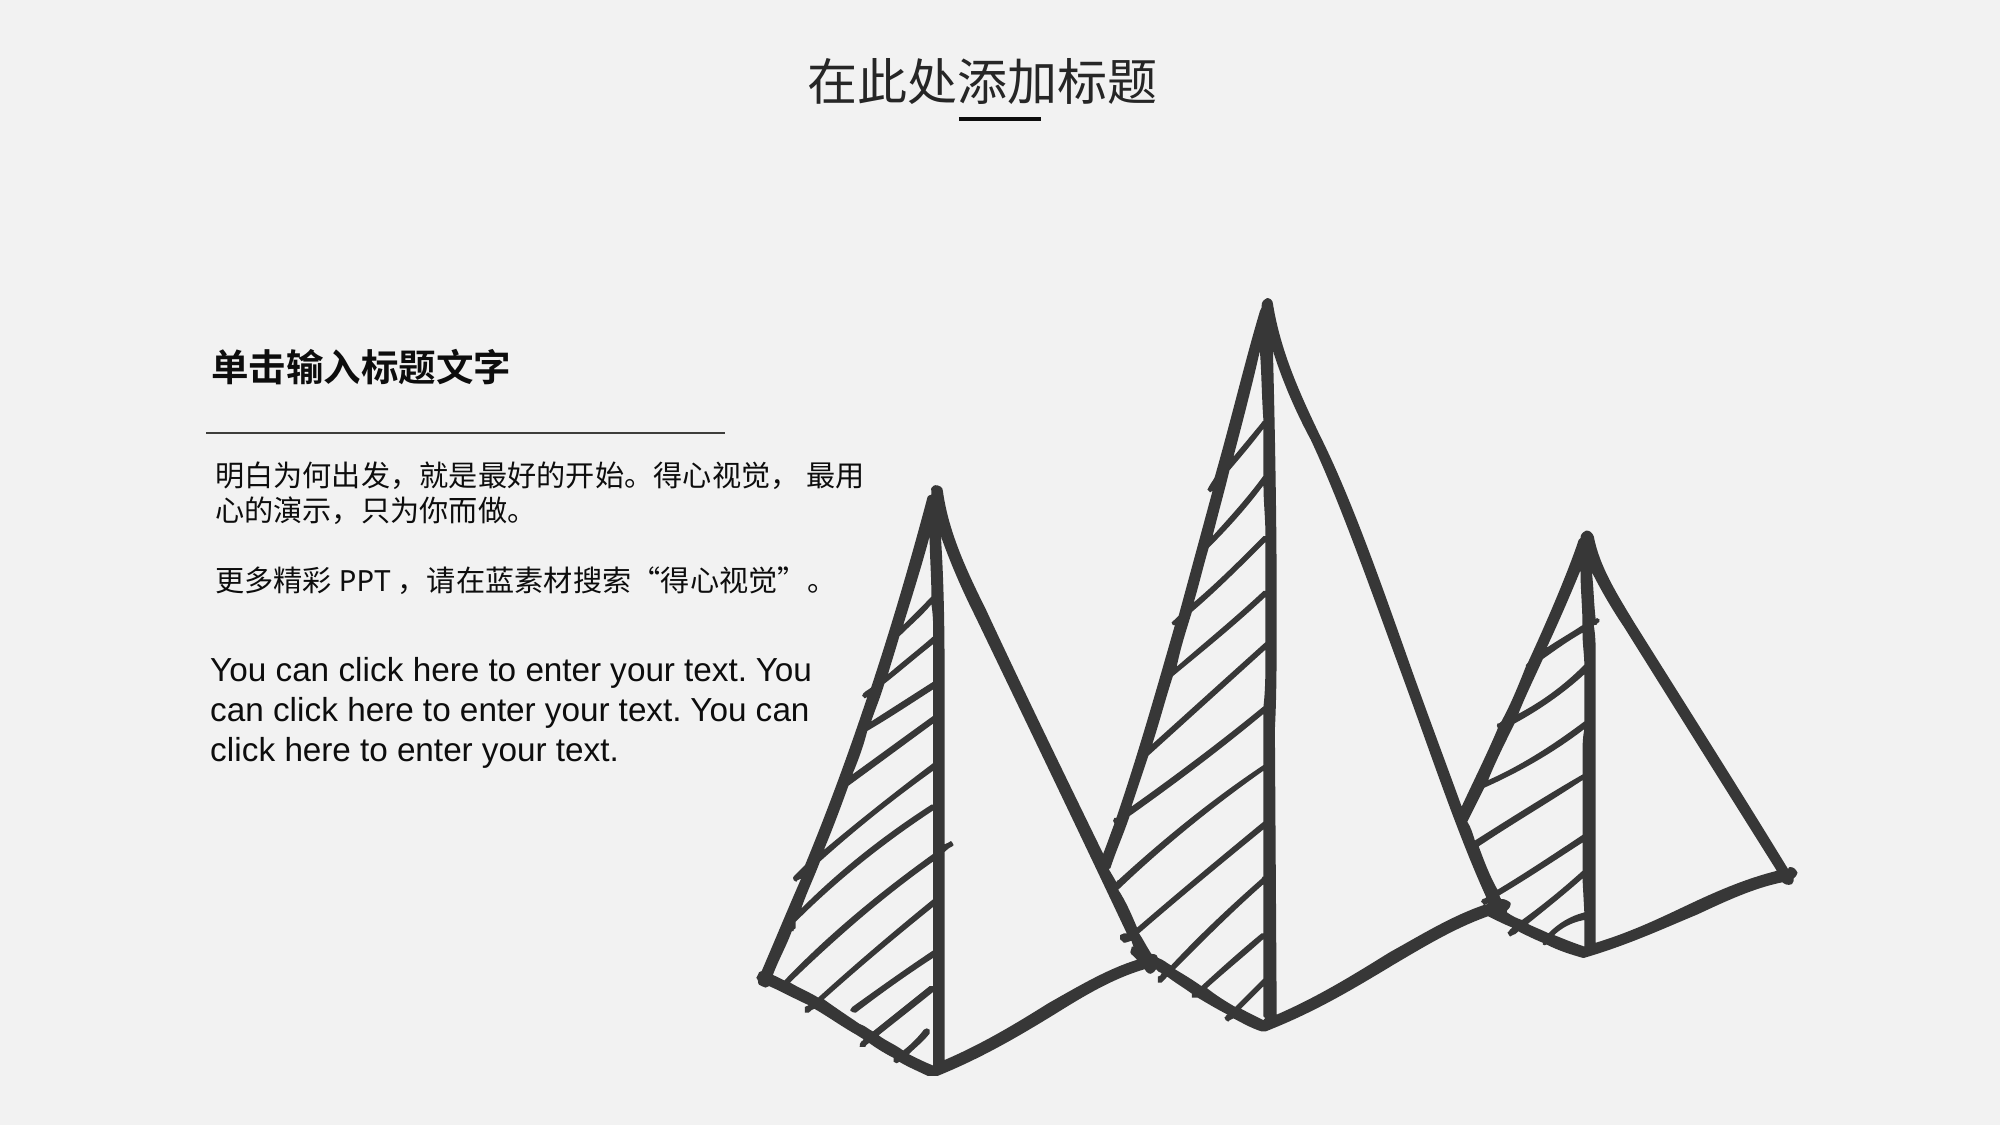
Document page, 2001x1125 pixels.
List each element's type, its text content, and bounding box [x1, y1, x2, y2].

picture [755, 297, 1798, 1076]
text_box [195, 336, 891, 777]
text_box 在此处添加标题 [792, 43, 1208, 118]
